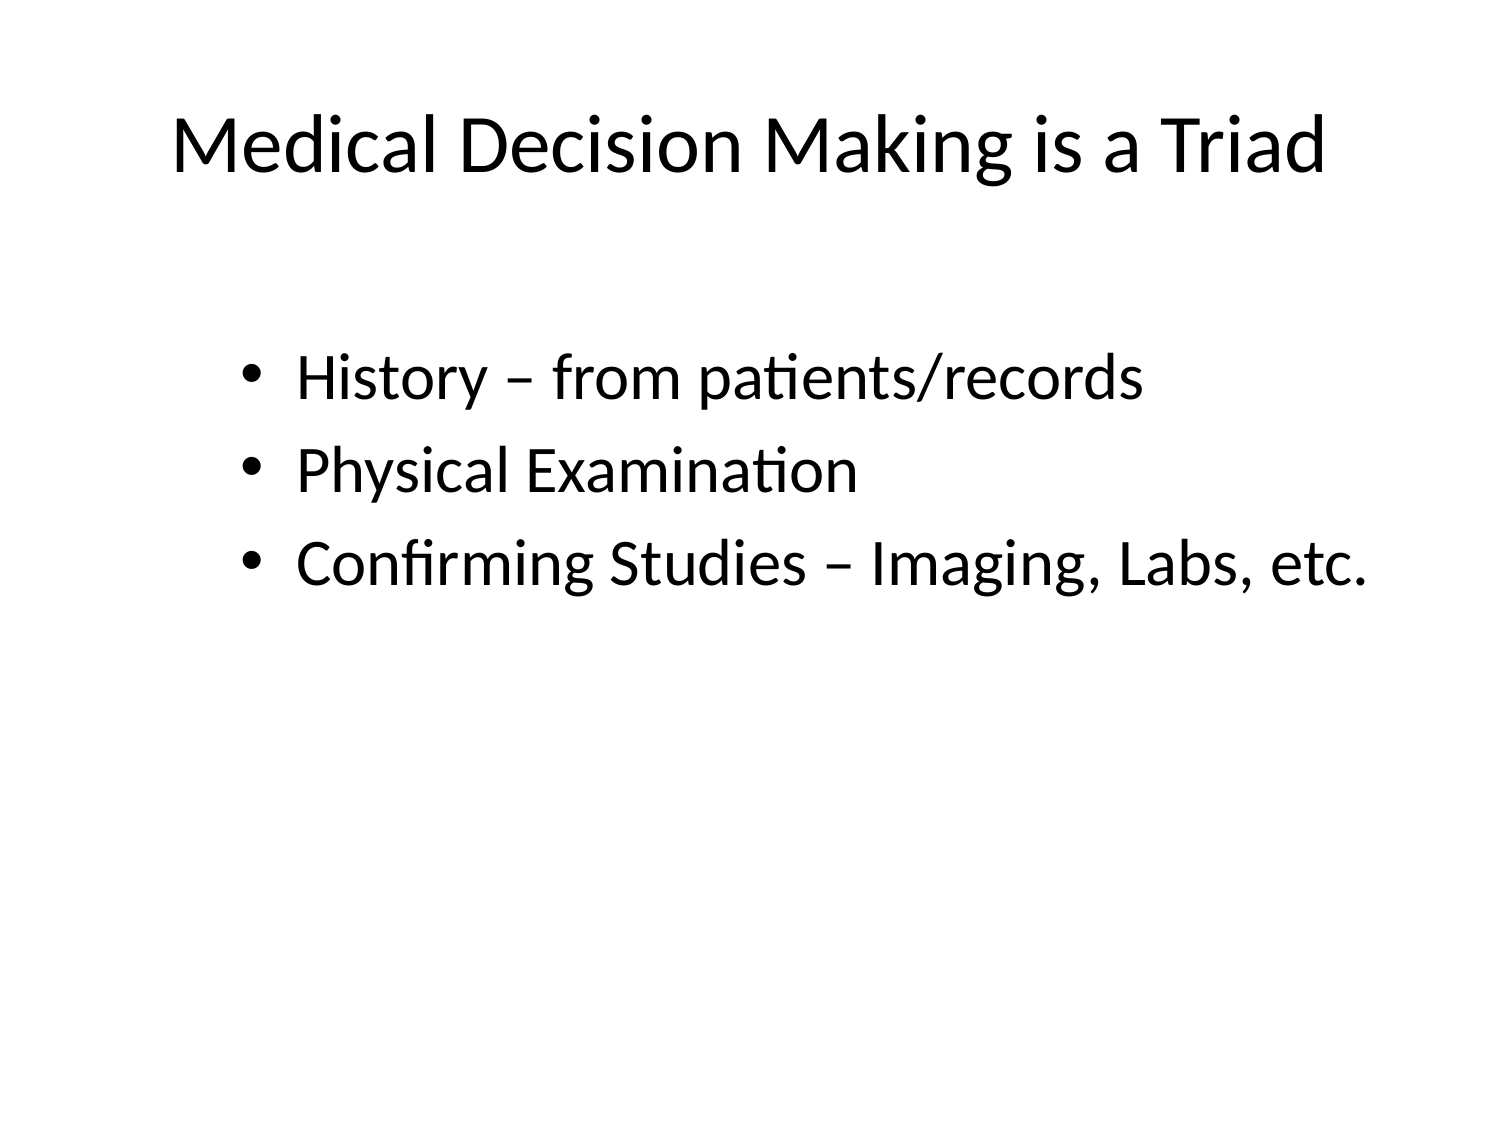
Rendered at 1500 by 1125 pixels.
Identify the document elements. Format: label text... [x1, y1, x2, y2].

list History – from patients/records Physical Examination Confirming Studies – Imaging, Labs, etc. [225, 324, 1388, 863]
title Medical Decision Making is a Triad [75, 45, 1425, 233]
